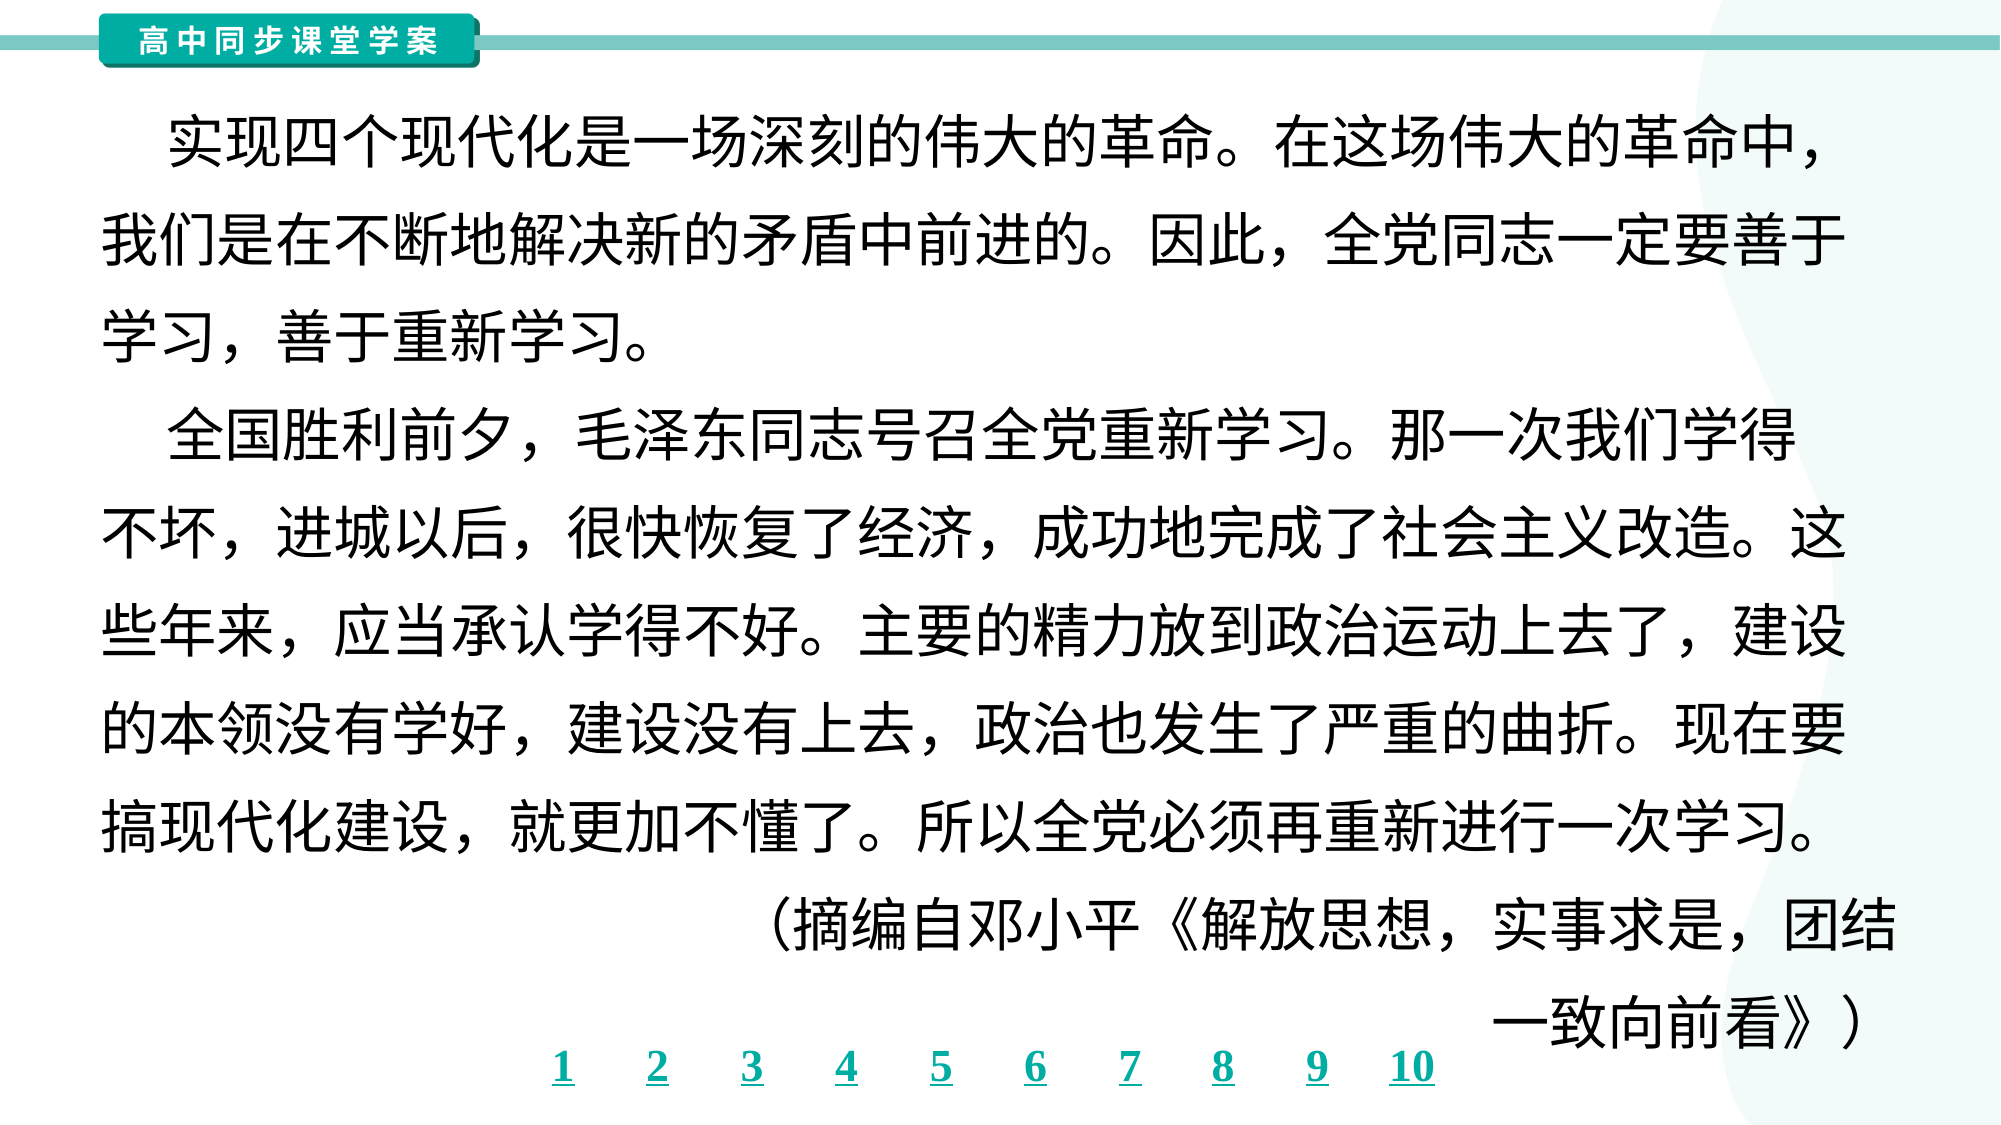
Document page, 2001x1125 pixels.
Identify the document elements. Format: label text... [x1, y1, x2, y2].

text_box 实现四个现代化是一场深刻的伟大的革命。在这场伟大的革命中， 我们是在不断地解决新的矛盾中前进的。因此，全党同志一定要善于 学习，善于重新学习。 全国胜利前夕，毛泽东同志号召全党重新学习。那一次我们学得 不坏，进城以后，很快恢复了经济，成功地完成了社会主义改造。这 些年来，应当承认学得不好。主要的精力放到政治运动上去了，建设 的本领没有学好，建设没有上去，政治也发生了严重的曲折。现在要 搞现代化建设，就更加不懂了。所以全党必须再重新进行一次学习。 （摘编自邓小平《解放思想，实事求是，团结 一致向前看》） [100, 76, 1899, 1056]
picture [0, 0, 2000, 1125]
